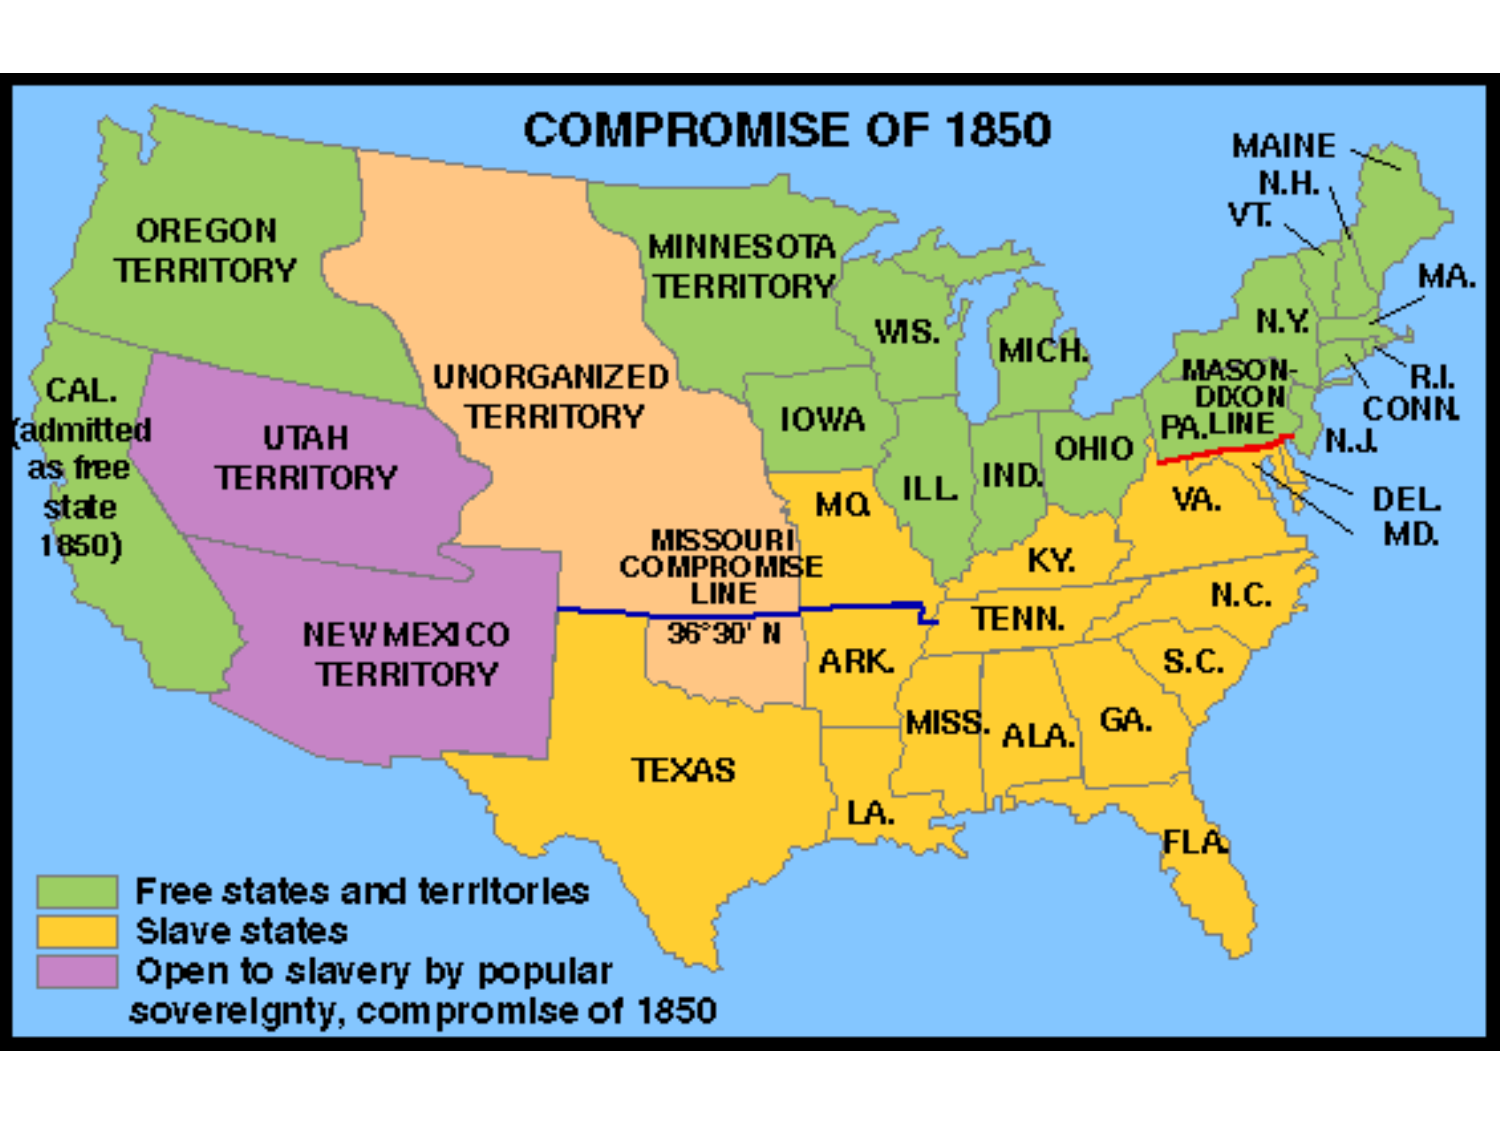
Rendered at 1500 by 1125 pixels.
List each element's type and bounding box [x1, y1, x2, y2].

picture [0, 73, 1500, 1052]
